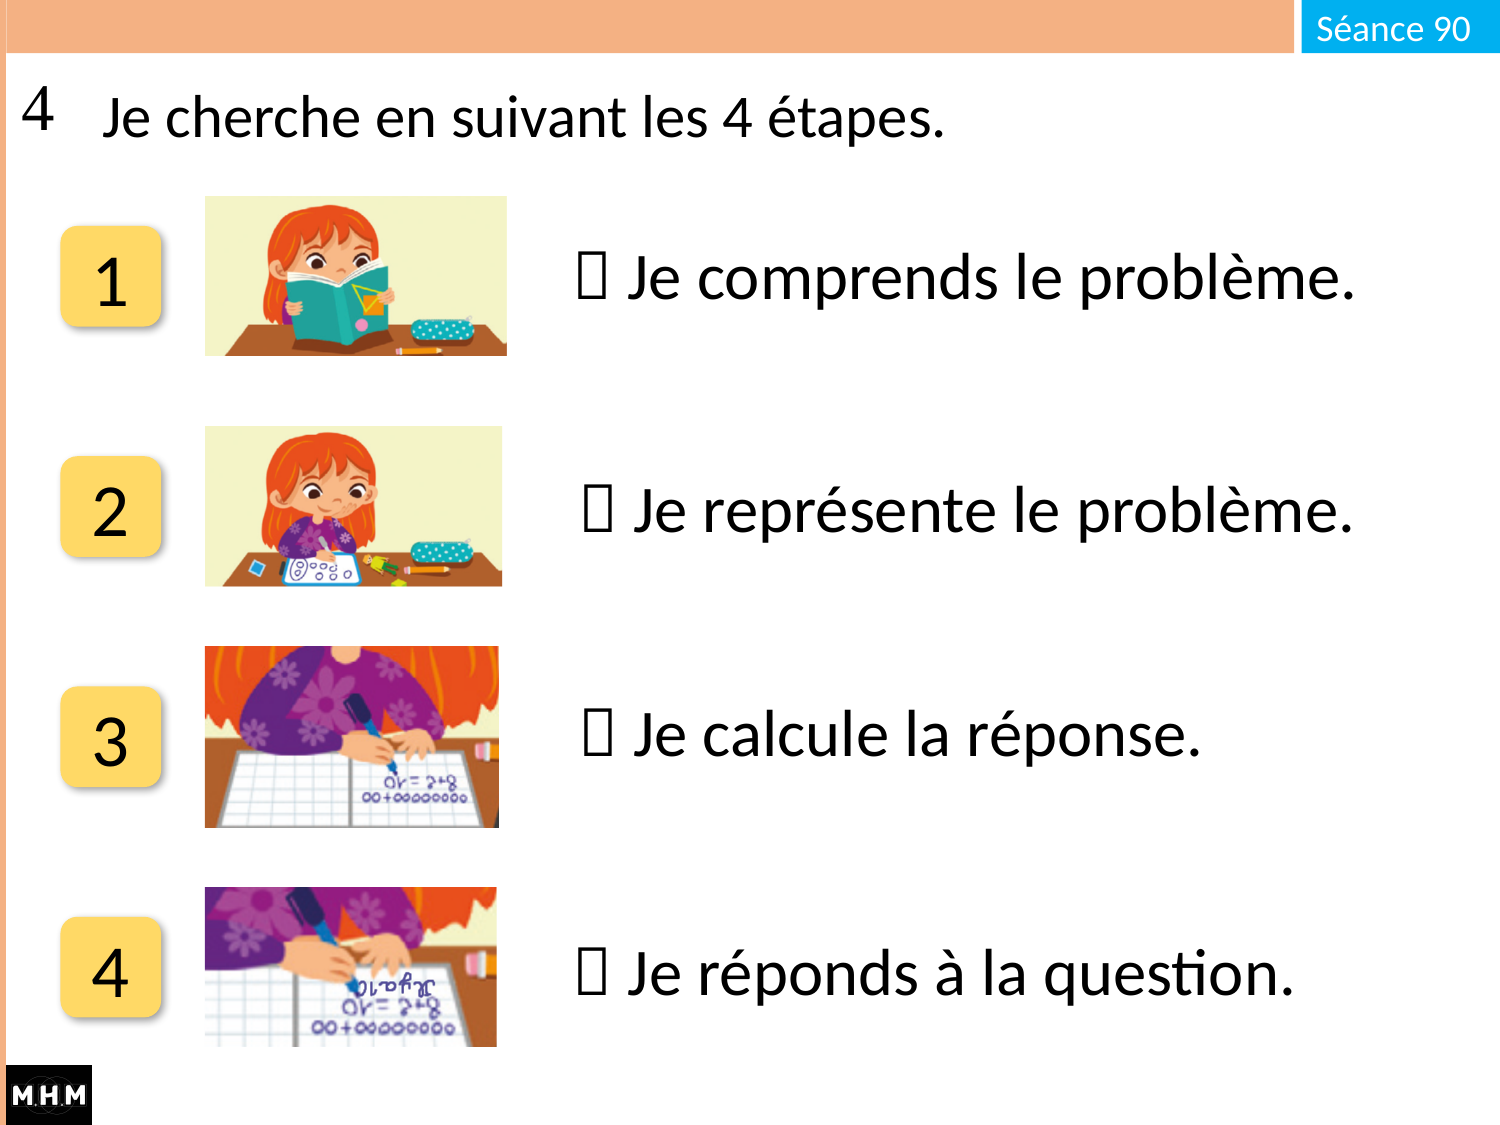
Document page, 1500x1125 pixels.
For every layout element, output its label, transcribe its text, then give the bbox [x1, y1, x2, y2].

text_box  Je réponds à la question. [558, 921, 1409, 1017]
picture [204, 426, 503, 587]
text_box 1 [59, 224, 163, 328]
picture [204, 887, 497, 1047]
title Je cherche en suivant les 4 étapes. [87, 32, 1382, 158]
picture [204, 646, 499, 828]
text_box 3 [59, 685, 163, 789]
text_box  Je représente le problème. [563, 458, 1440, 554]
text_box 2 [59, 455, 163, 558]
picture [6, 1065, 92, 1125]
text_box  Je comprends le problème. [558, 225, 1440, 321]
text_box 4 [59, 915, 163, 1019]
picture [204, 196, 515, 356]
text_box  Je calcule la réponse. [563, 682, 1415, 777]
